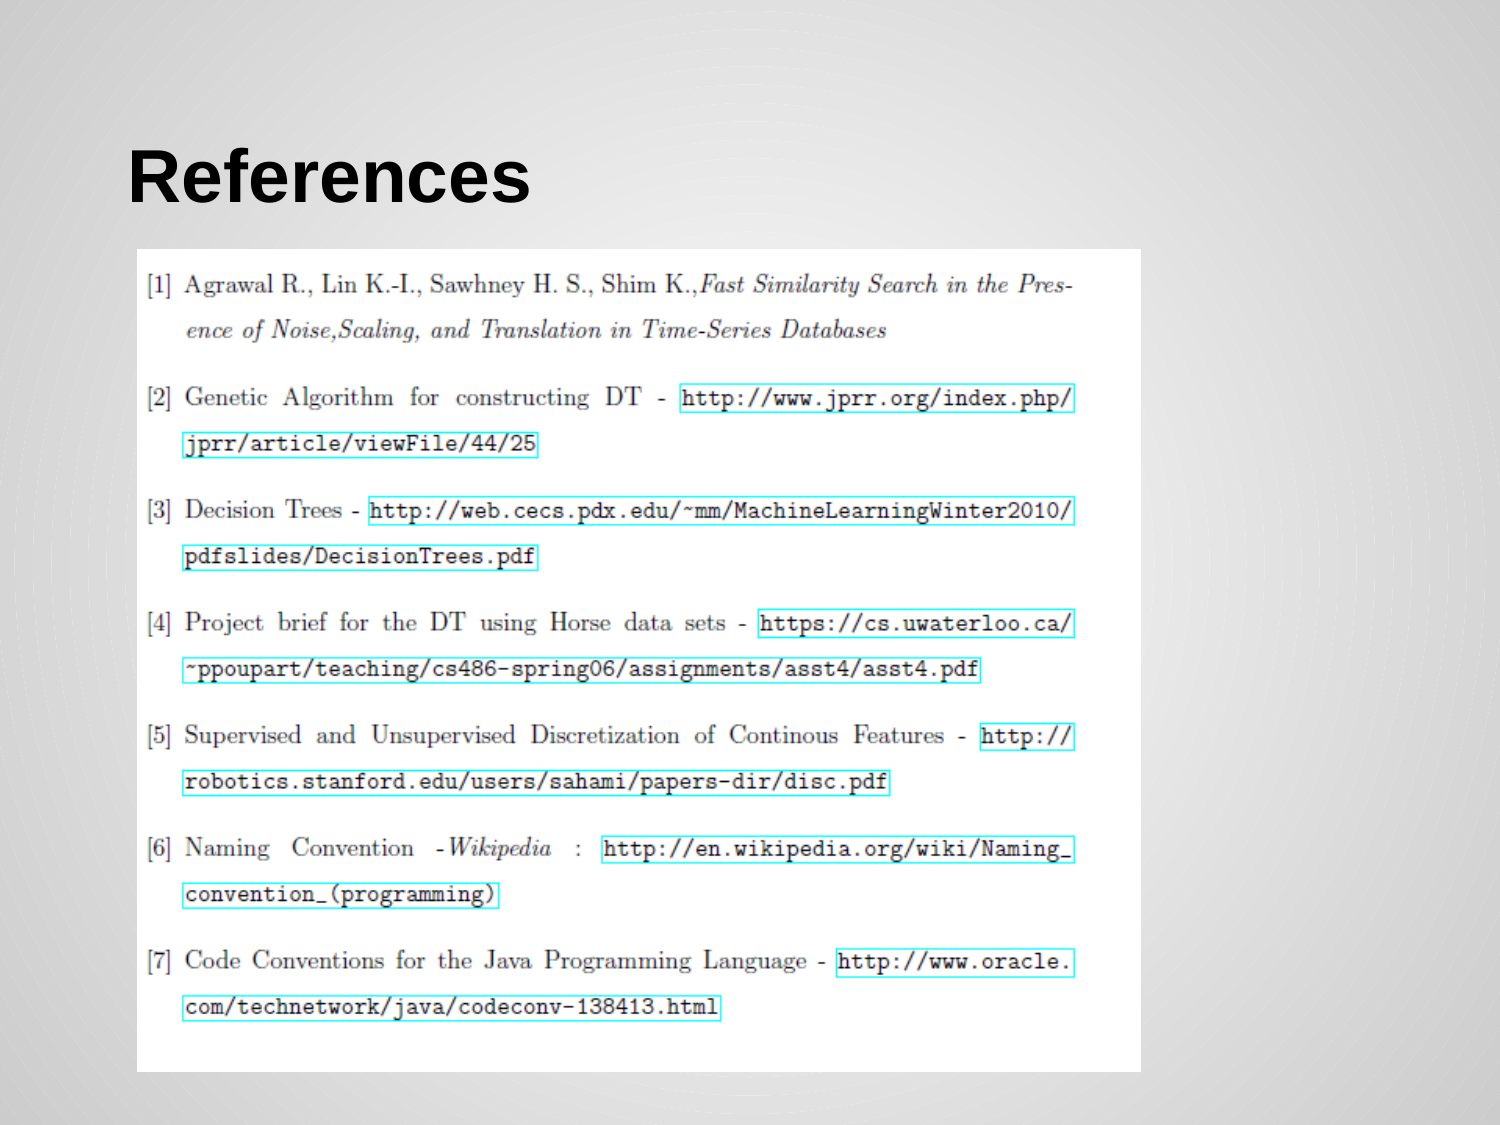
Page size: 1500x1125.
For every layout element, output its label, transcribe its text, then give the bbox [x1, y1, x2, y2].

picture [137, 249, 1142, 1073]
title References [75, 45, 1425, 233]
